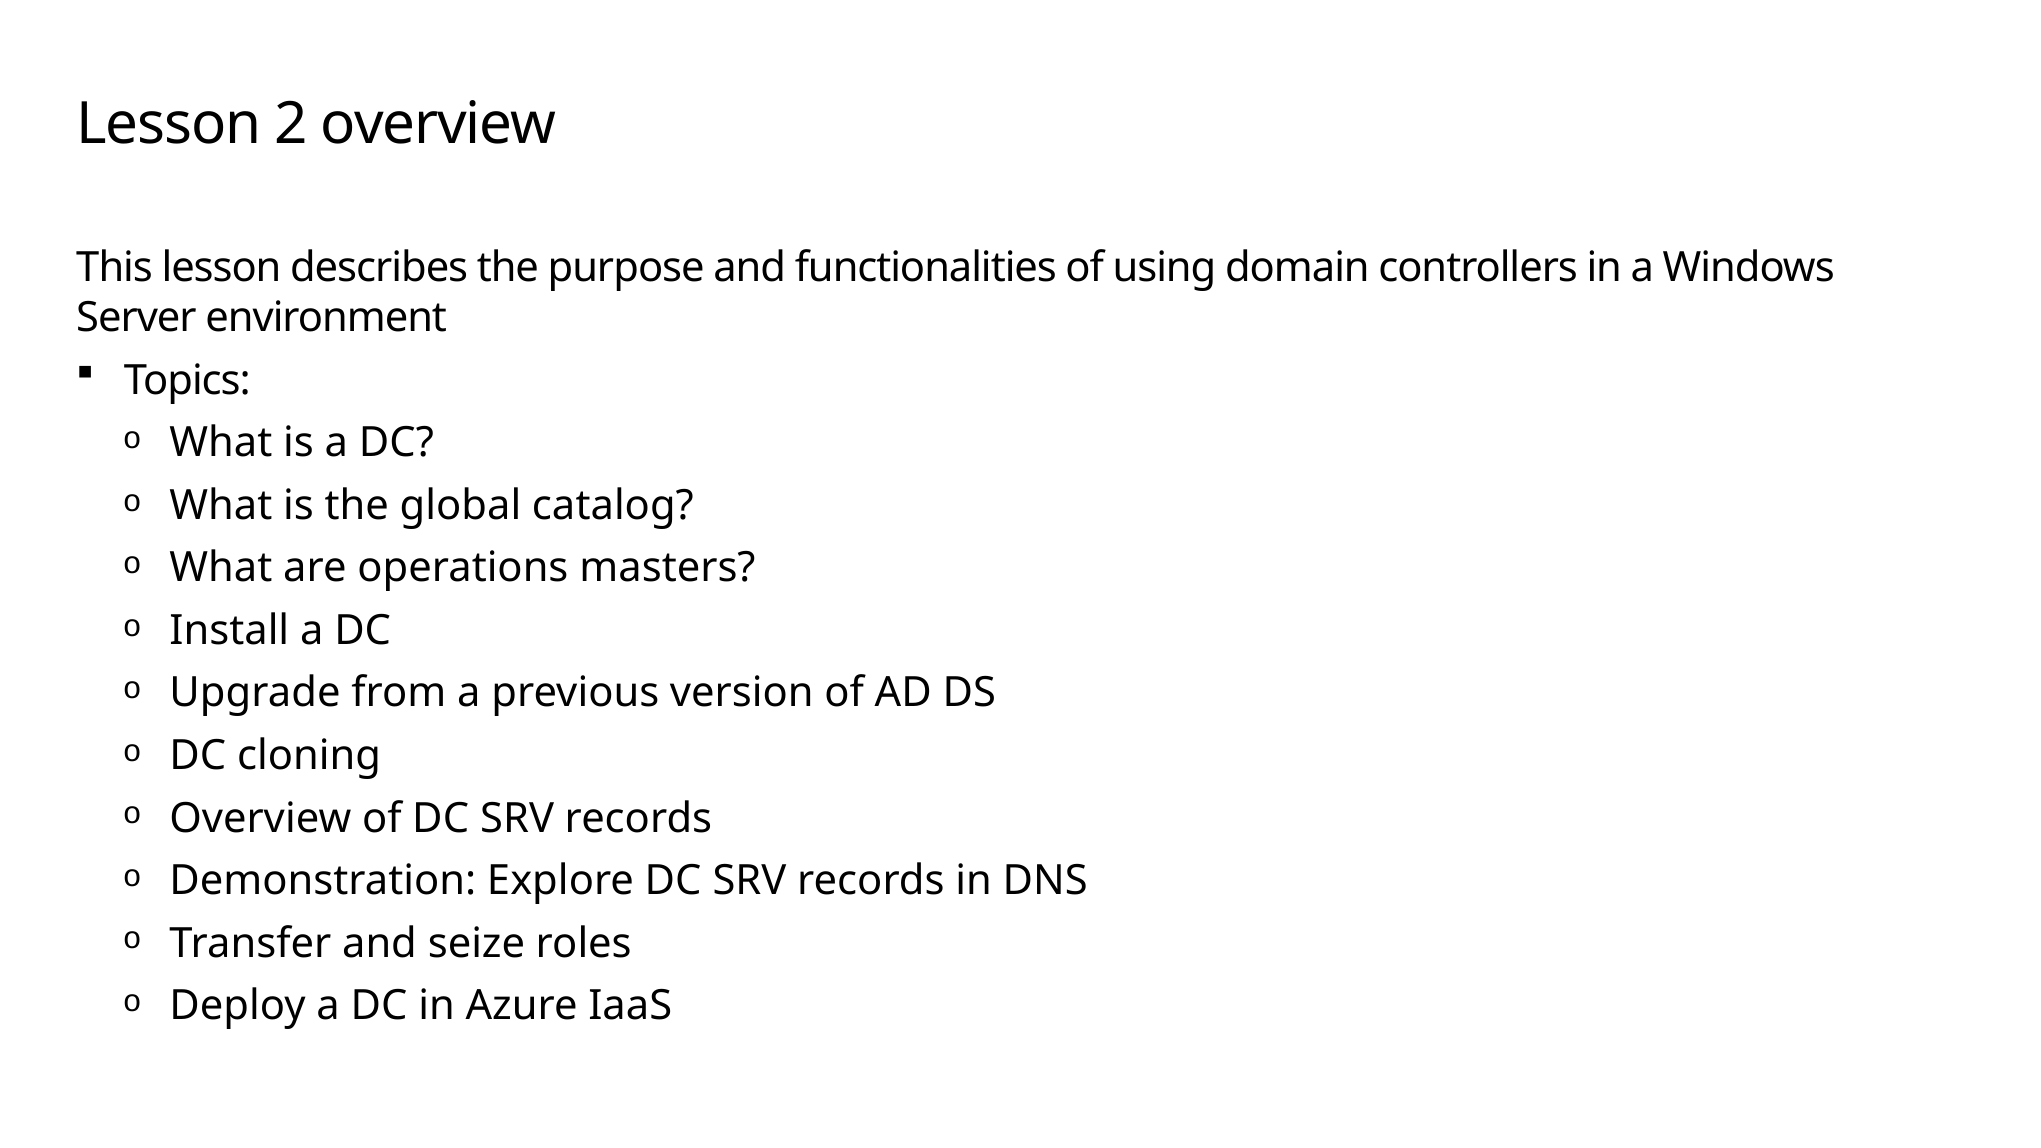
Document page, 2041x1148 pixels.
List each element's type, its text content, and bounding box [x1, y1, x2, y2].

title Lesson 2 overview [76, 93, 1968, 161]
list This lesson describes the purpose and functionalities of using domain controllers in a Windows Server environment Topics: What is a DC? What is the global catalog? What are operations masters? Install a DC Upgrade from a previous version of AD DS DC cloning Overview of DC SRV records Demonstration: Explore DC SRV records in DNS Transfer and seize roles Deploy a DC in Azure IaaS [76, 240, 1900, 1014]
